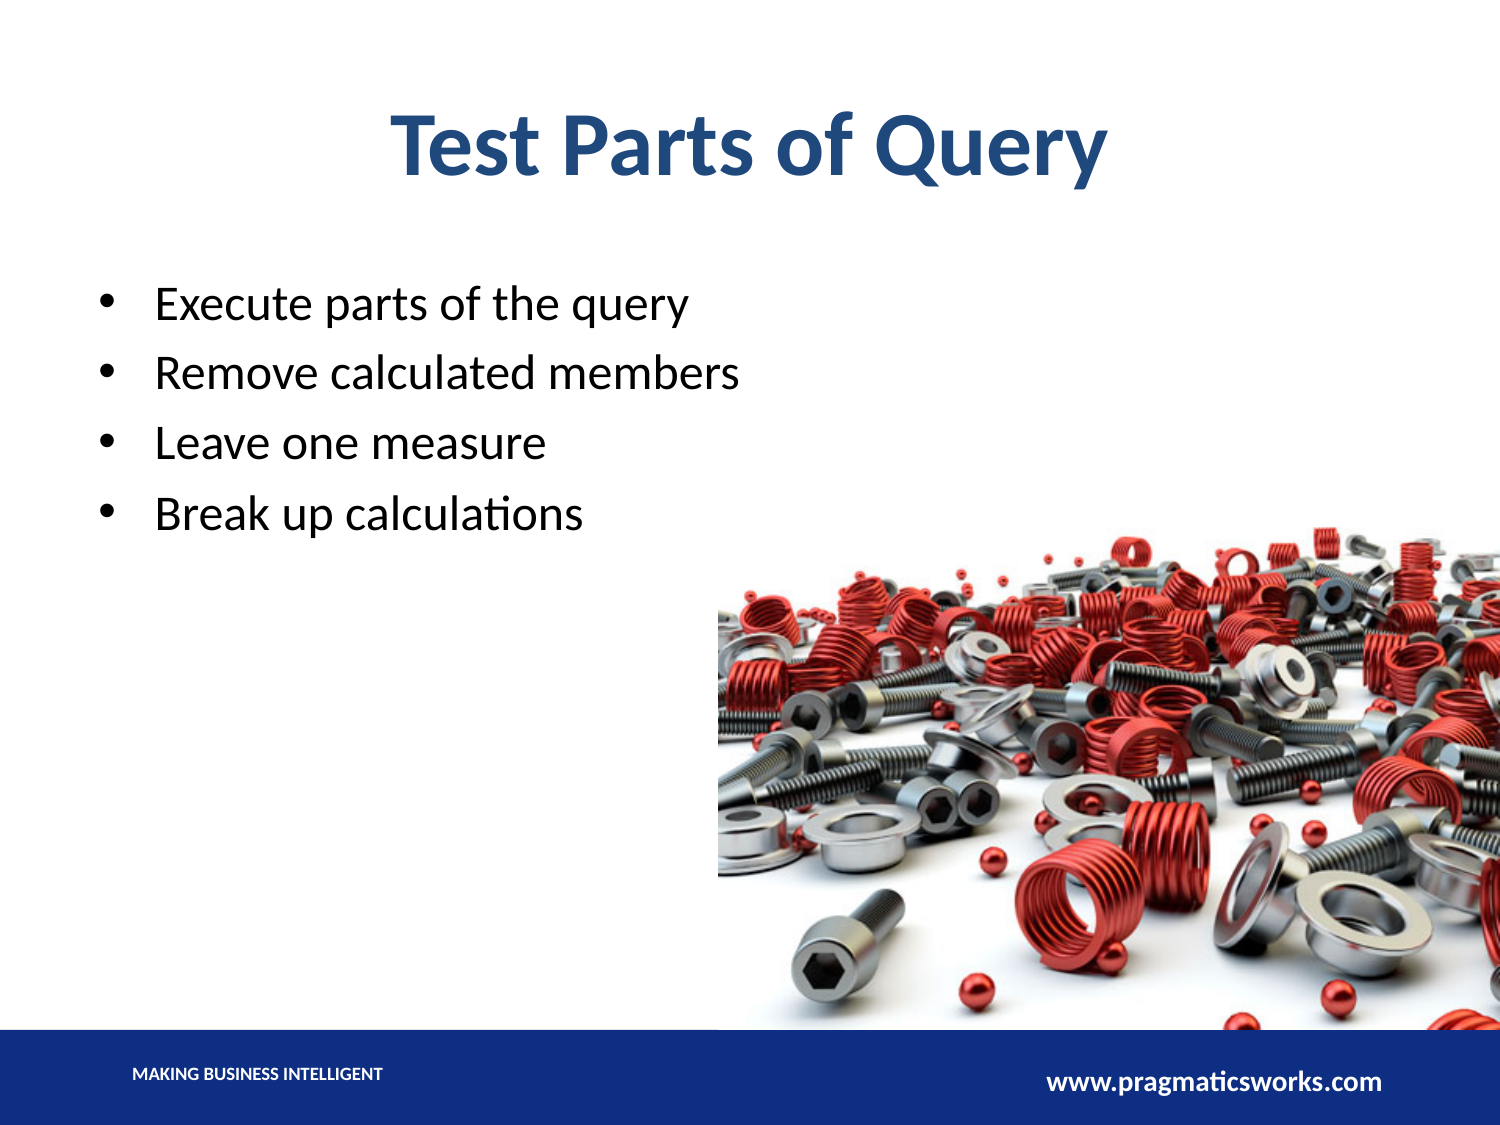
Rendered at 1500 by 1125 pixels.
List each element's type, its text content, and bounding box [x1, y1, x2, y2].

title Test Parts of Query [75, 45, 1425, 233]
list Execute parts of the query Remove calculated members Leave one measure Break up calculations [83, 262, 788, 925]
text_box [0, 1029, 1500, 1125]
picture [718, 440, 1500, 1031]
